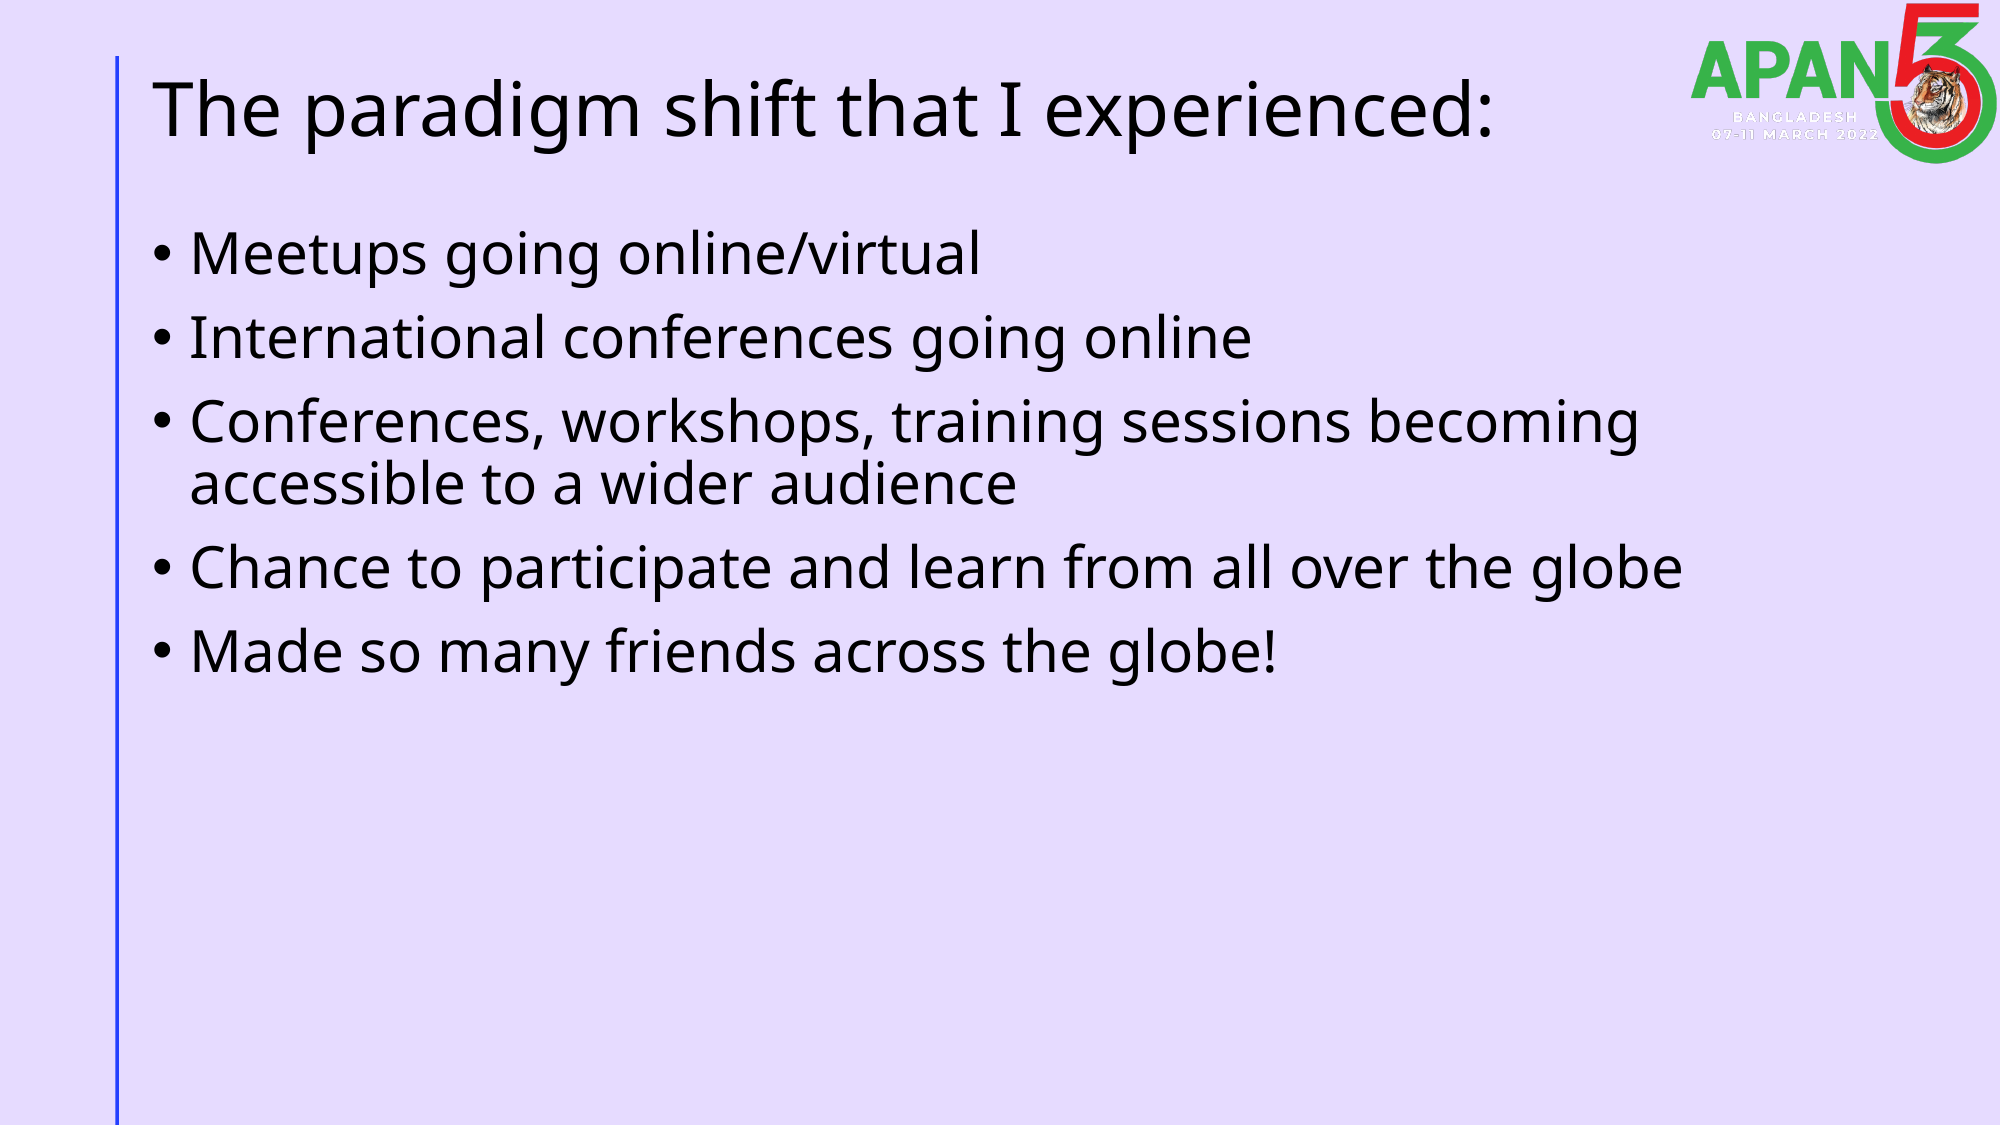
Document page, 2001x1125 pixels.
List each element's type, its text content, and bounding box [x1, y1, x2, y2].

picture [1689, 1, 2000, 166]
list Meetups going online/virtual International conferences going online Conferences, workshops, training sessions becoming accessible to a wider audience Chance to participate and learn from all over the globe Made so many friends across the globe! [137, 216, 1863, 1014]
title The paradigm shift that I experienced: [137, 62, 1689, 162]
